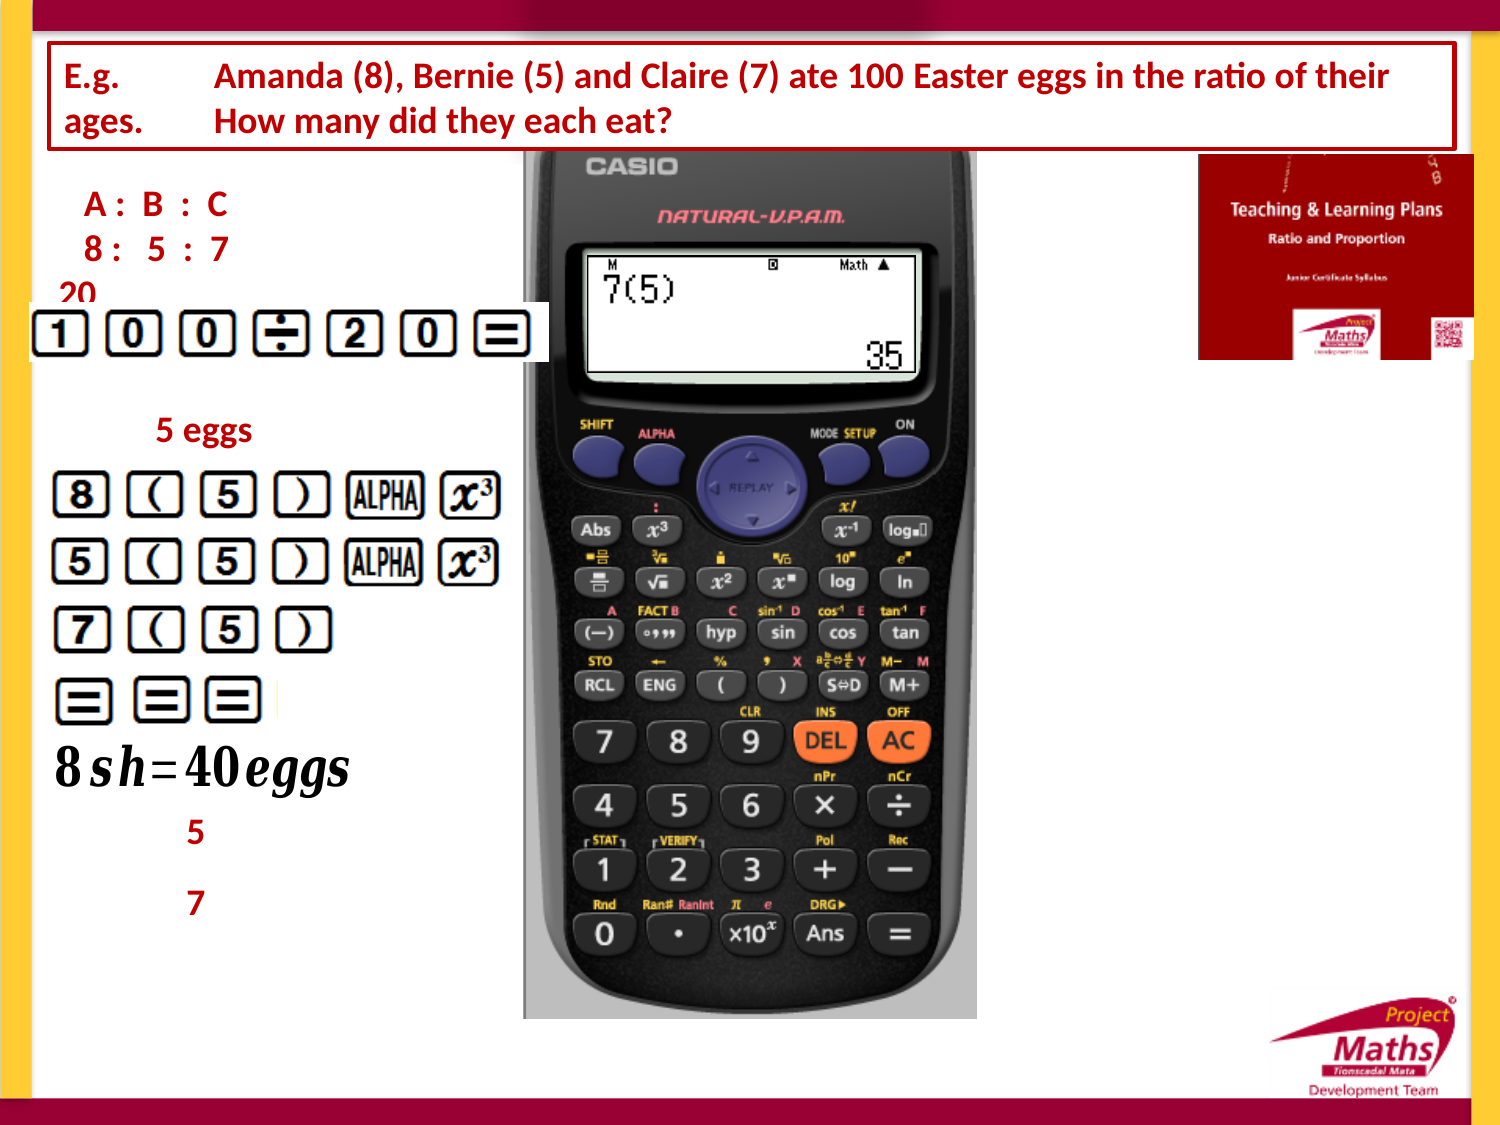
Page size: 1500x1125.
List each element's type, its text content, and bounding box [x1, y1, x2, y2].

picture [29, 151, 977, 1019]
picture [1269, 987, 1466, 1098]
picture [42, 458, 512, 661]
text_box E.g. Amanda (8), Bernie (5) and Claire (7) ate 100 Easter eggs in the ratio of their ages. How many did they each eat? [47, 41, 1457, 151]
picture [48, 668, 278, 740]
picture [1198, 154, 1474, 360]
